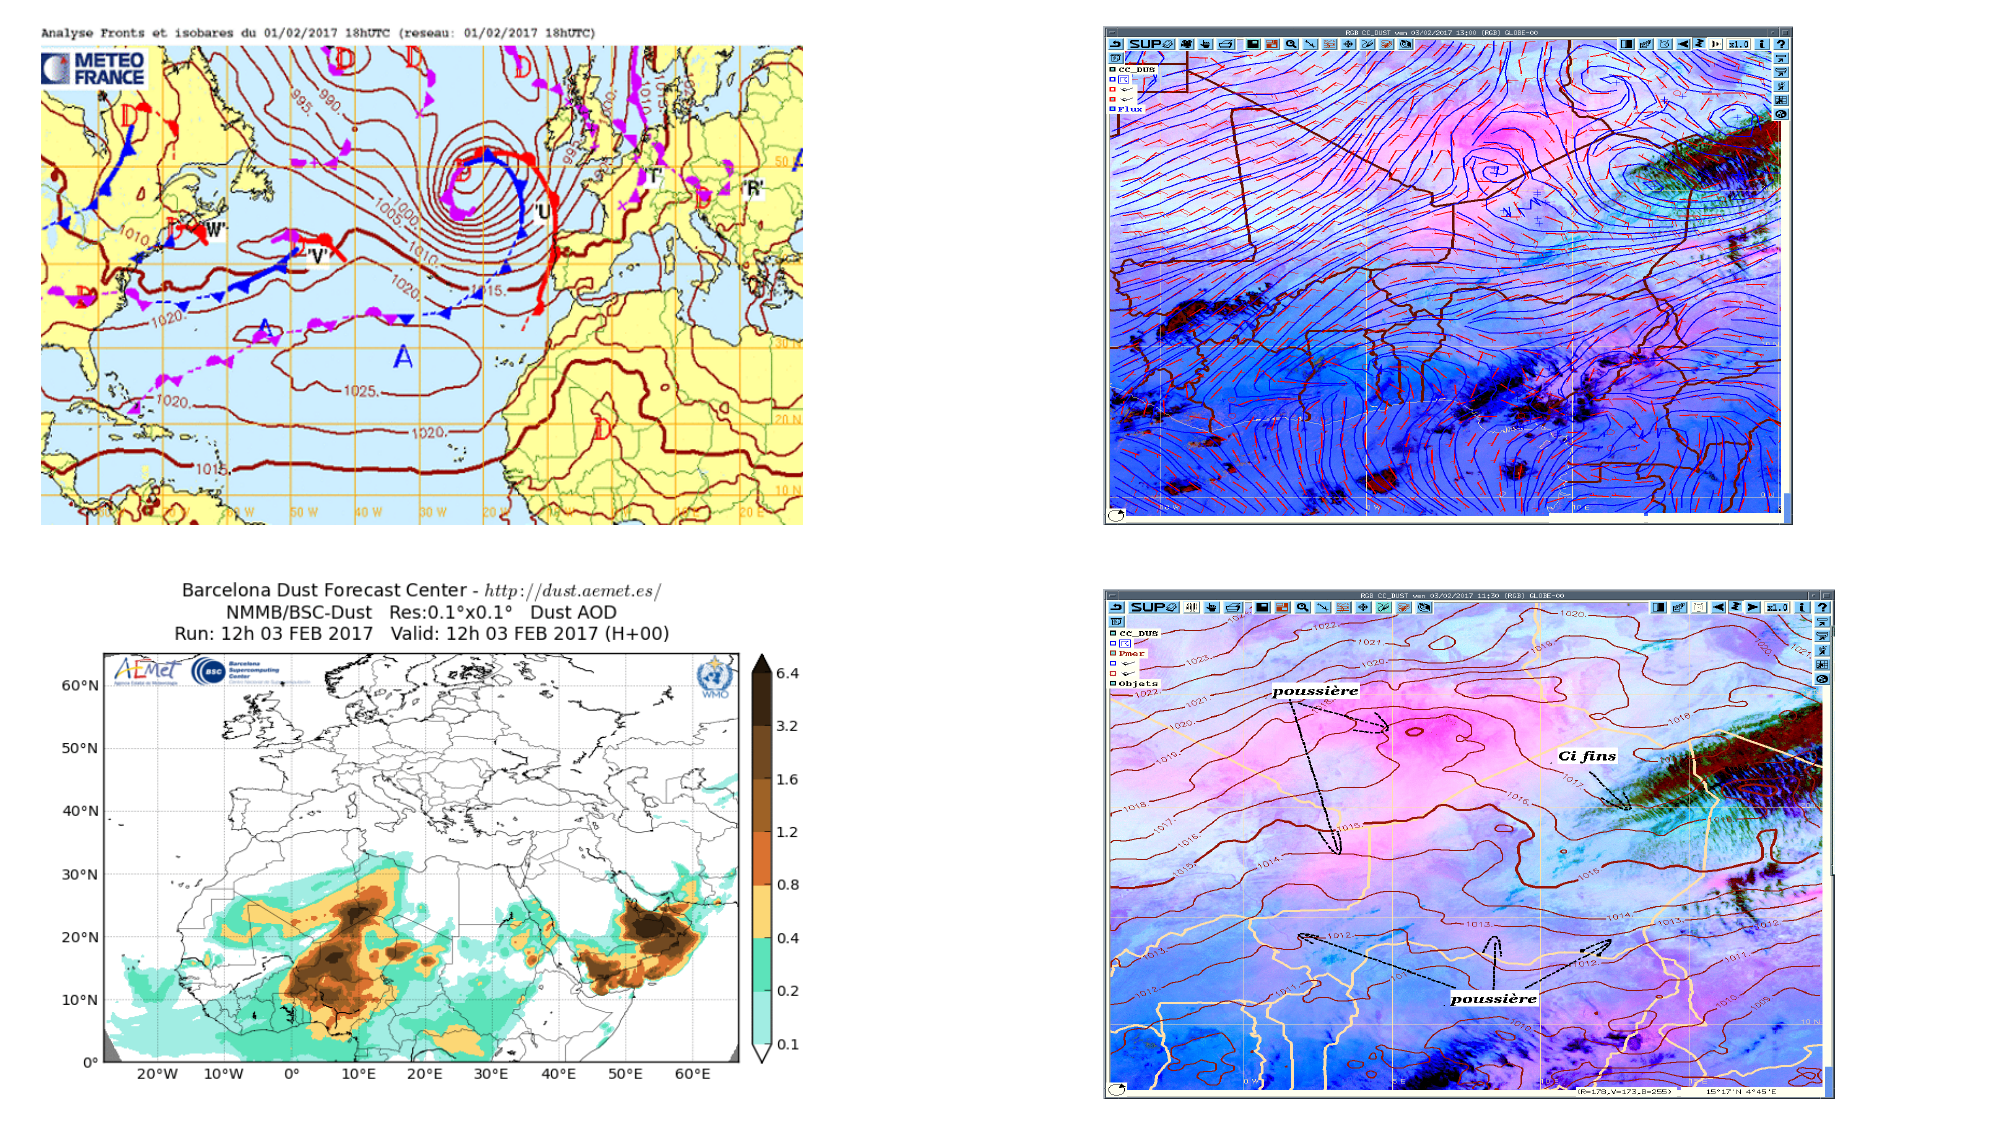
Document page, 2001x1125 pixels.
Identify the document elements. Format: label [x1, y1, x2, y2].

picture [1102, 26, 1793, 525]
picture [41, 560, 820, 1099]
picture [41, 26, 804, 525]
picture [1102, 589, 1835, 1099]
